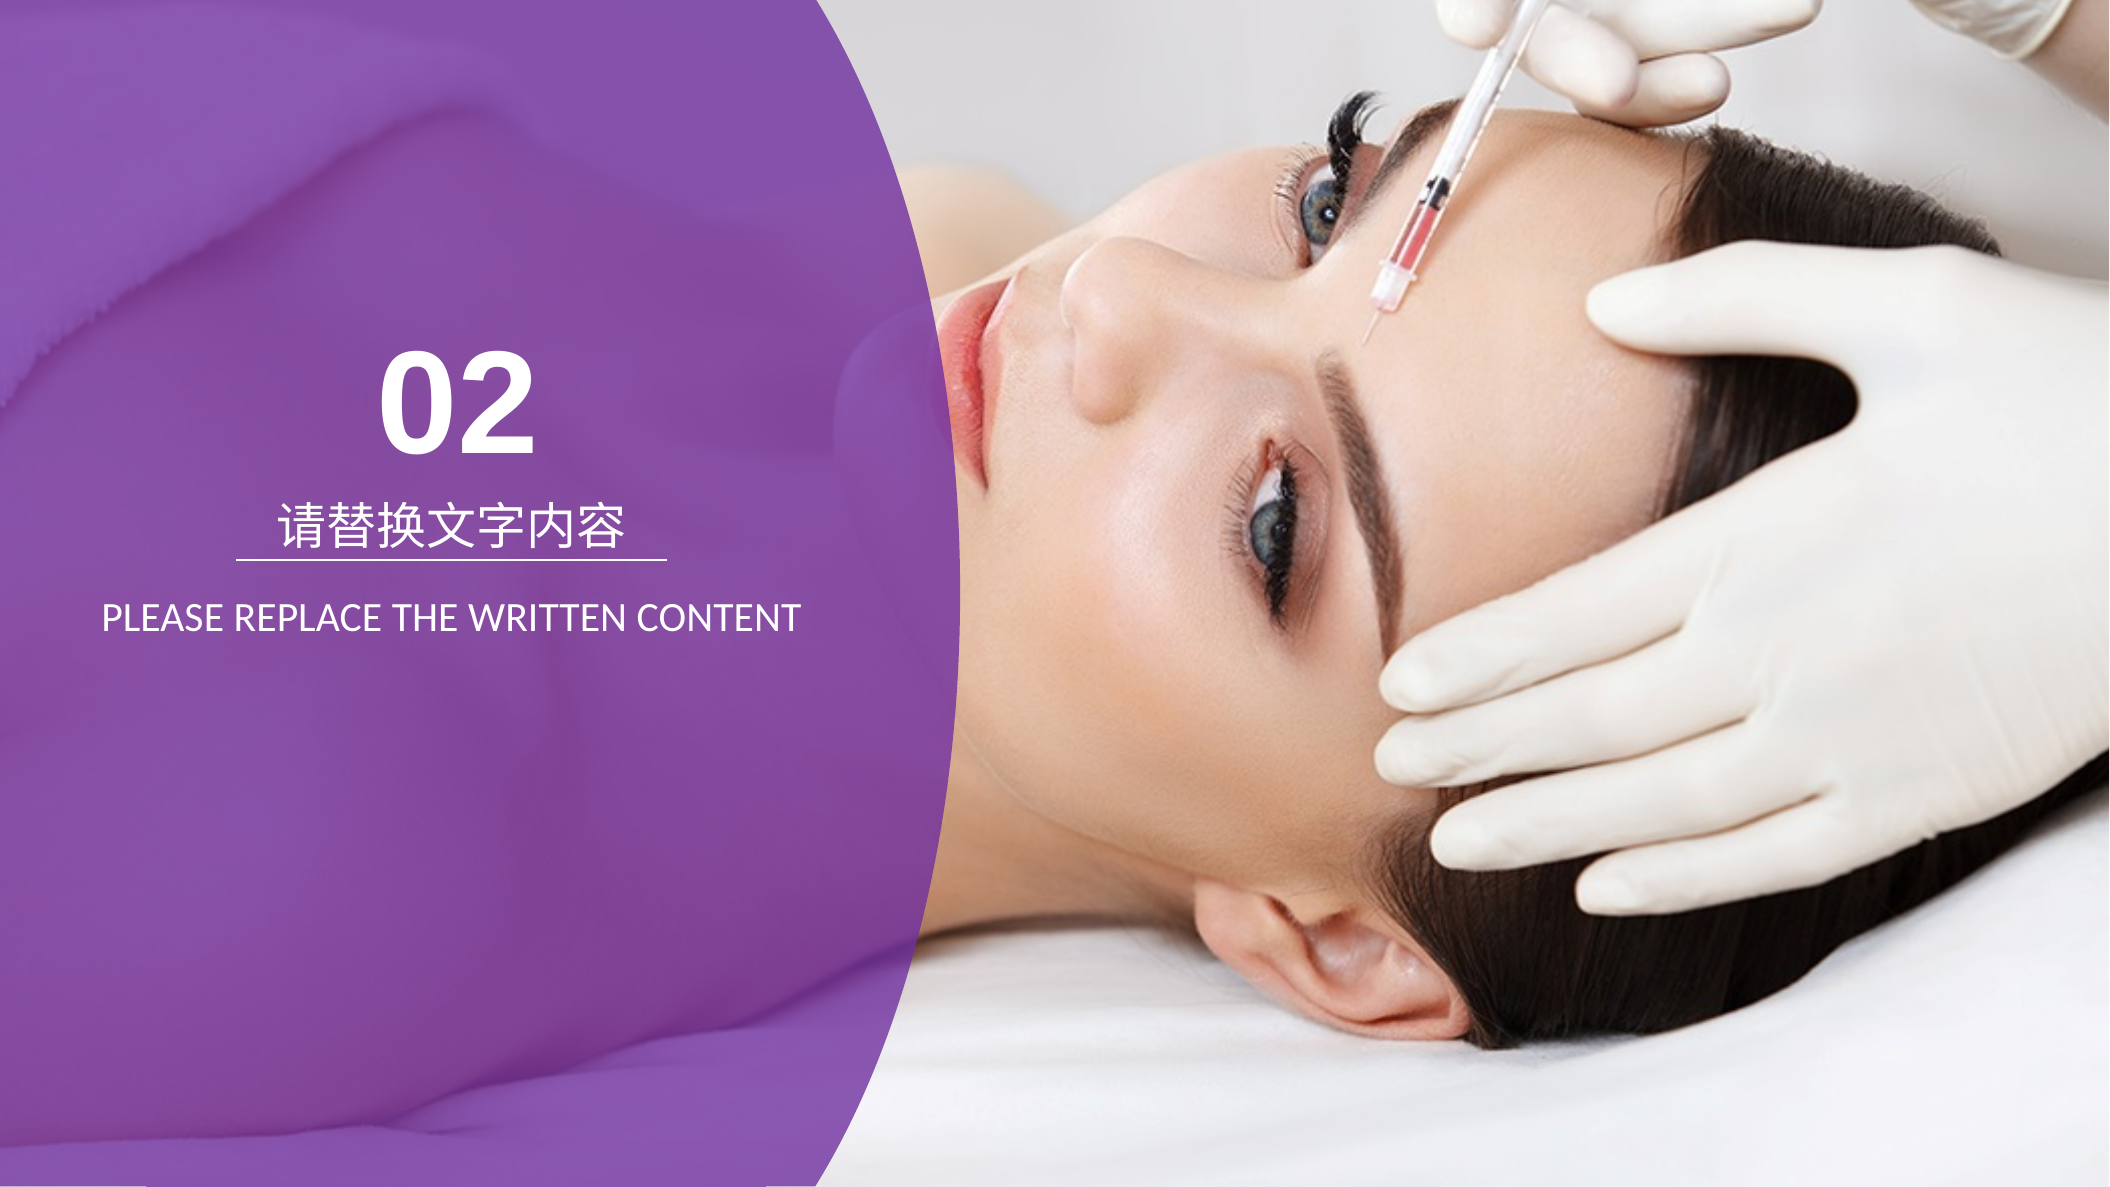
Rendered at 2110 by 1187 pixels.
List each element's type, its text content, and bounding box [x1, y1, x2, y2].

text_box 请替换文字内容 [235, 475, 668, 559]
text_box 02 [376, 307, 585, 484]
text_box Please replace the written content [101, 579, 802, 640]
text_box [0, 0, 962, 1187]
text_box [817, 0, 2110, 1187]
